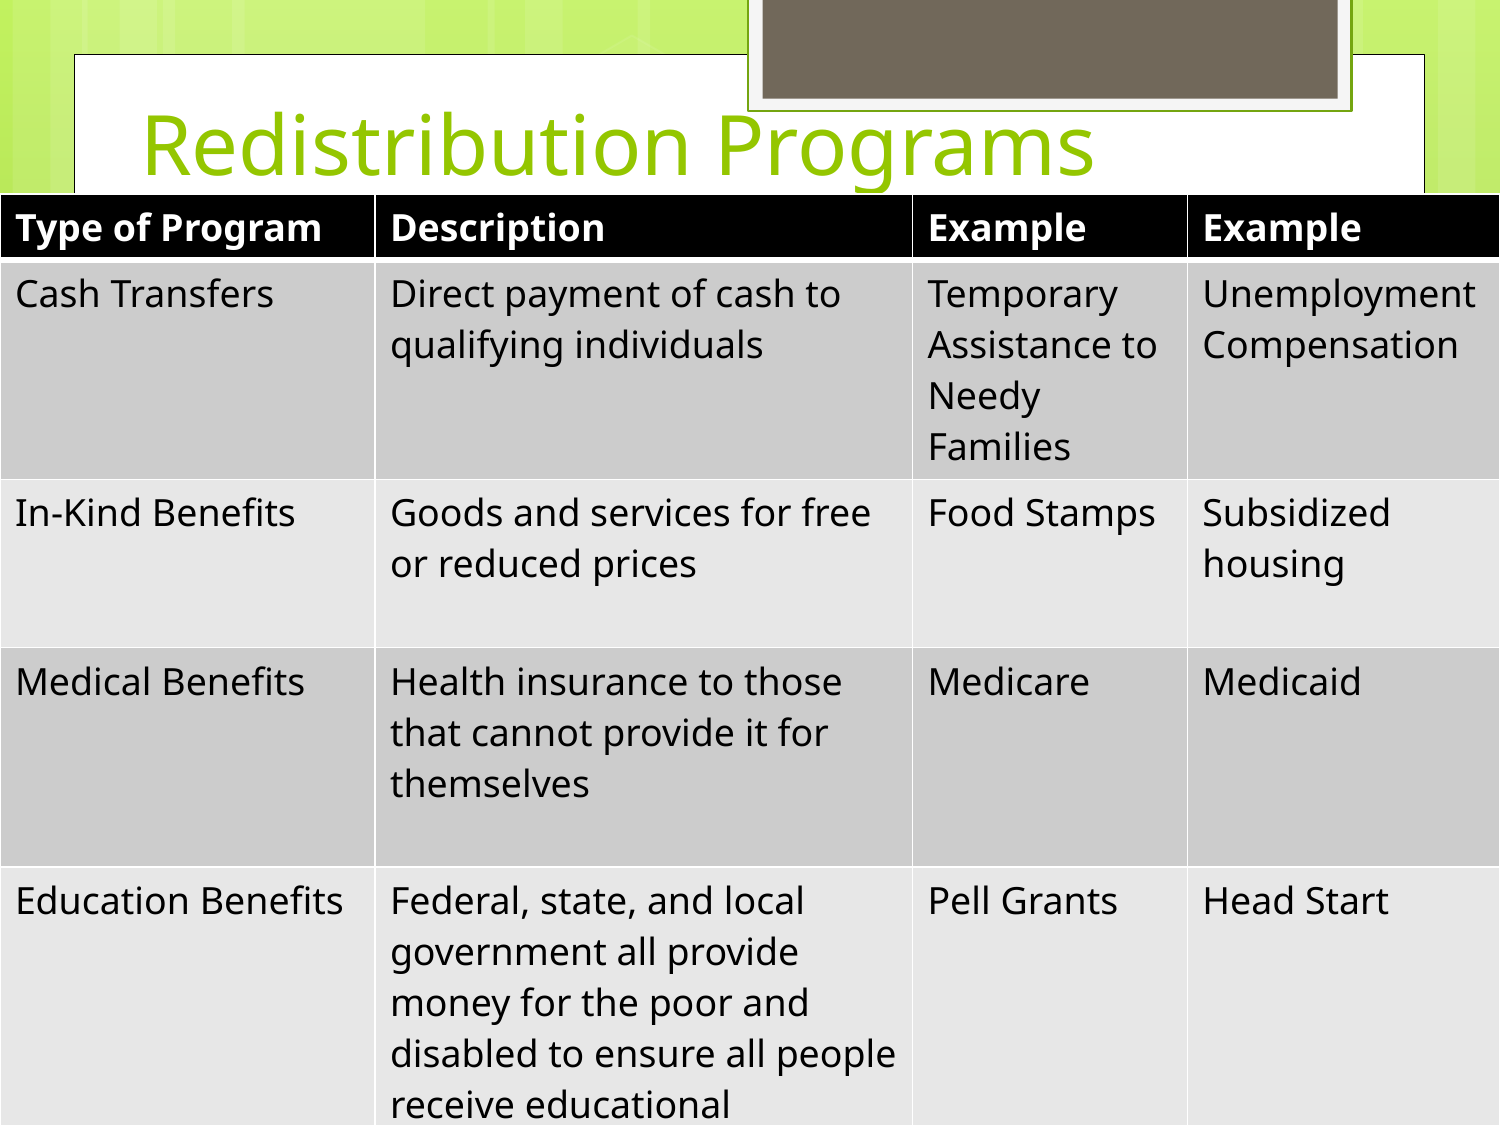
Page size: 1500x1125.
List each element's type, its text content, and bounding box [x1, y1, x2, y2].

table_header Description [376, 195, 912, 257]
table_cell Education Benefits [1, 868, 374, 1125]
table_cell Cash Transfers [1, 263, 374, 479]
table_header Example [913, 195, 1187, 257]
table_cell Head Start [1188, 868, 1499, 1125]
table_header Type of Program [1, 195, 374, 257]
table_header Example [1188, 195, 1499, 257]
table_cell Federal, state, and local government all provide money for the poor and disabled to ensure all people receive educational opportunities. [376, 868, 912, 1125]
table_cell In-Kind Benefits [1, 480, 374, 647]
table_cell Medicare [913, 648, 1187, 866]
table_cell Subsidized housing [1188, 480, 1499, 647]
table_cell Unemployment Compensation [1188, 263, 1499, 479]
table_cell Pell Grants [913, 868, 1187, 1125]
title Redistribution Programs [125, 12, 1400, 193]
table_cell Medicaid [1188, 648, 1499, 866]
table_cell Temporary Assistance to Needy Families [913, 263, 1187, 479]
table_cell Medical Benefits [1, 648, 374, 866]
table_cell Food Stamps [913, 480, 1187, 647]
table_cell Health insurance to those that cannot provide it for themselves [376, 648, 912, 866]
table_cell Goods and services for free or reduced prices [376, 480, 912, 647]
table_cell Direct payment of cash to qualifying individuals [376, 263, 912, 479]
